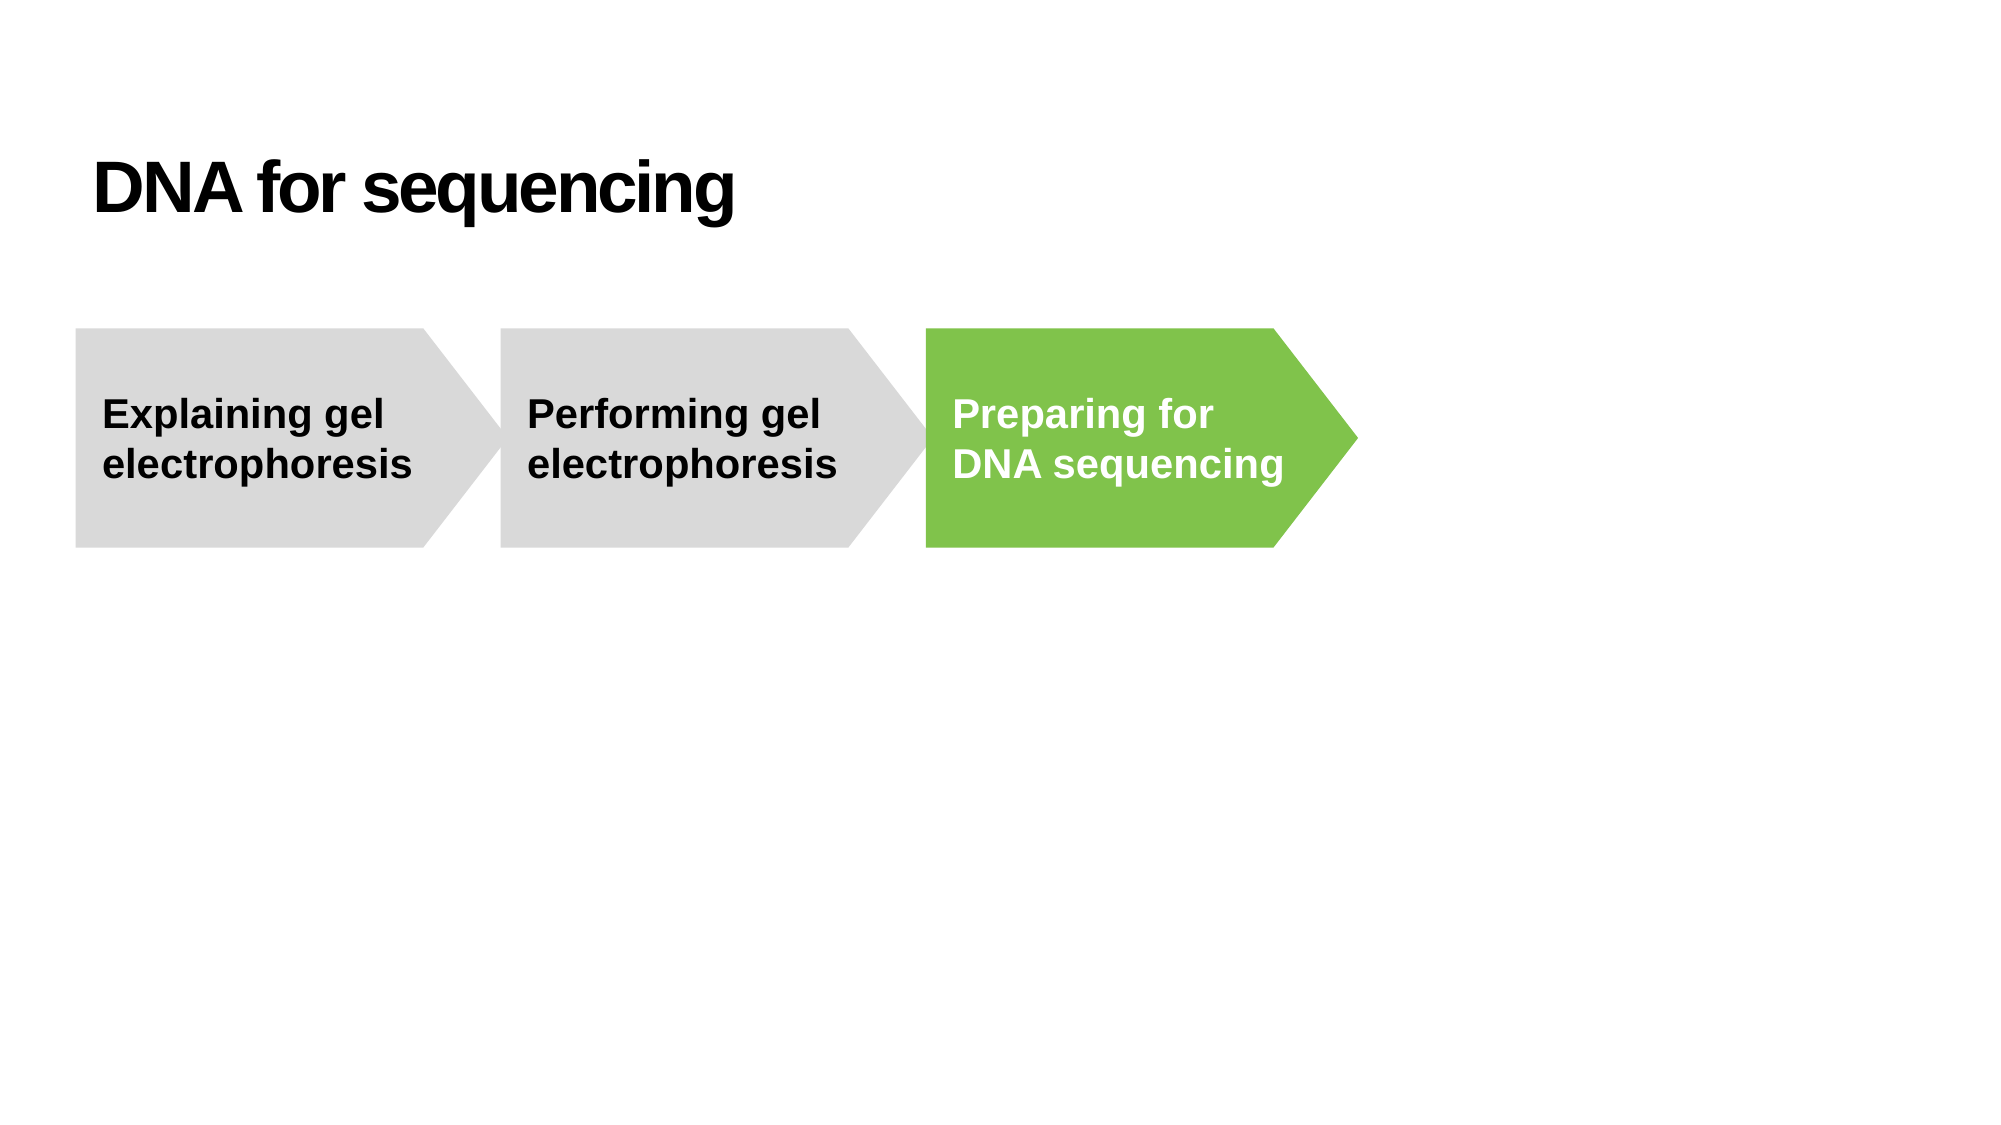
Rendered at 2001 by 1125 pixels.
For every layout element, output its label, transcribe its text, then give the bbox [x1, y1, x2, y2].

text_box Explaining gel electrophoresis [87, 379, 450, 495]
text_box [77, 330, 502, 546]
text_box Preparing for DNA sequencing [937, 379, 1301, 495]
text_box [927, 330, 1356, 546]
text_box [502, 330, 927, 546]
title DNA for sequencing [77, 156, 1922, 313]
text_box Performing gel electrophoresis [512, 379, 876, 495]
